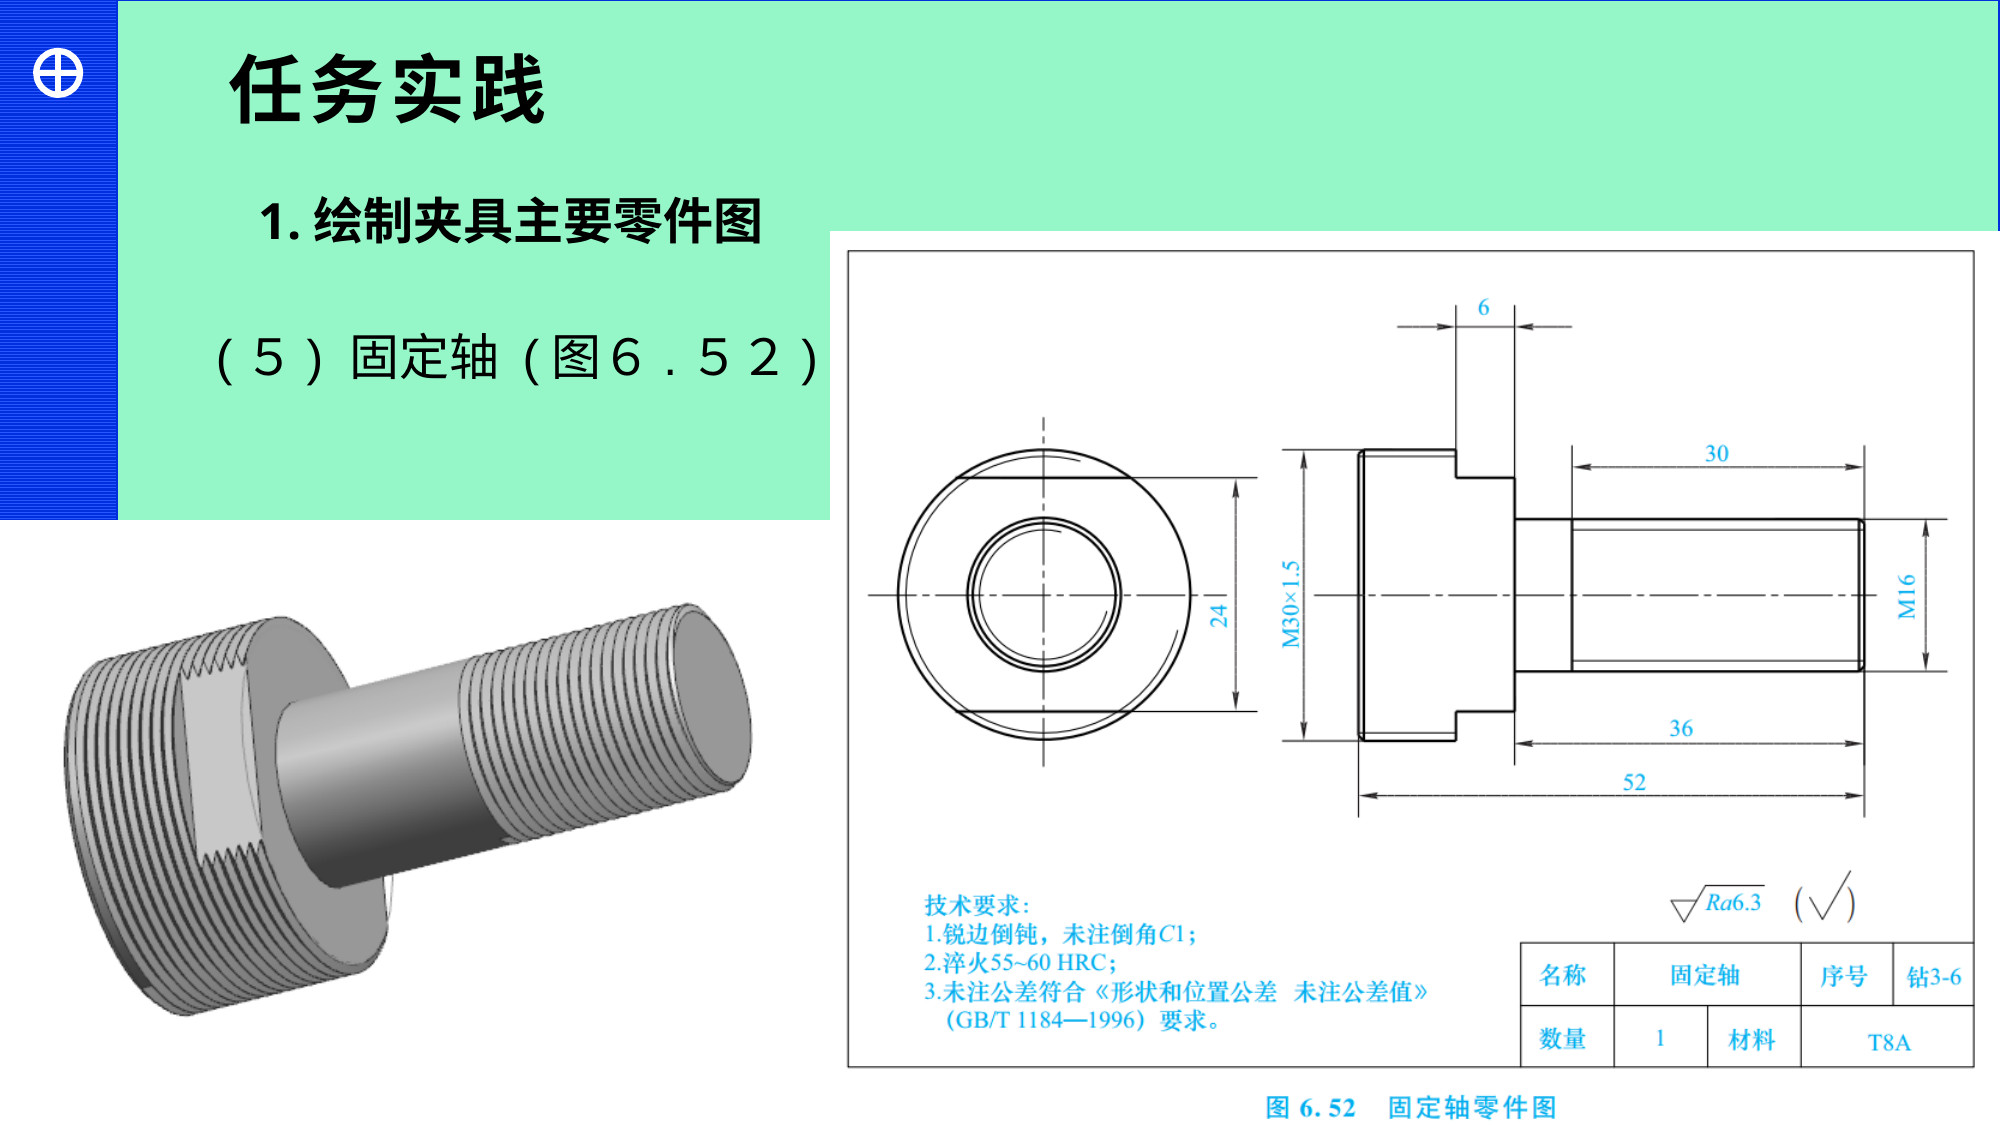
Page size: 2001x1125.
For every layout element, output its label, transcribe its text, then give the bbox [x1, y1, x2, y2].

text_box 1.绘制夹具主要零件图 [243, 182, 1244, 258]
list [0, 520, 830, 1125]
text_box 任务实践 [126, 18, 1414, 140]
text_box (５) 固定轴 (图６.５２)。 [126, 287, 830, 428]
picture [830, 231, 2000, 1125]
